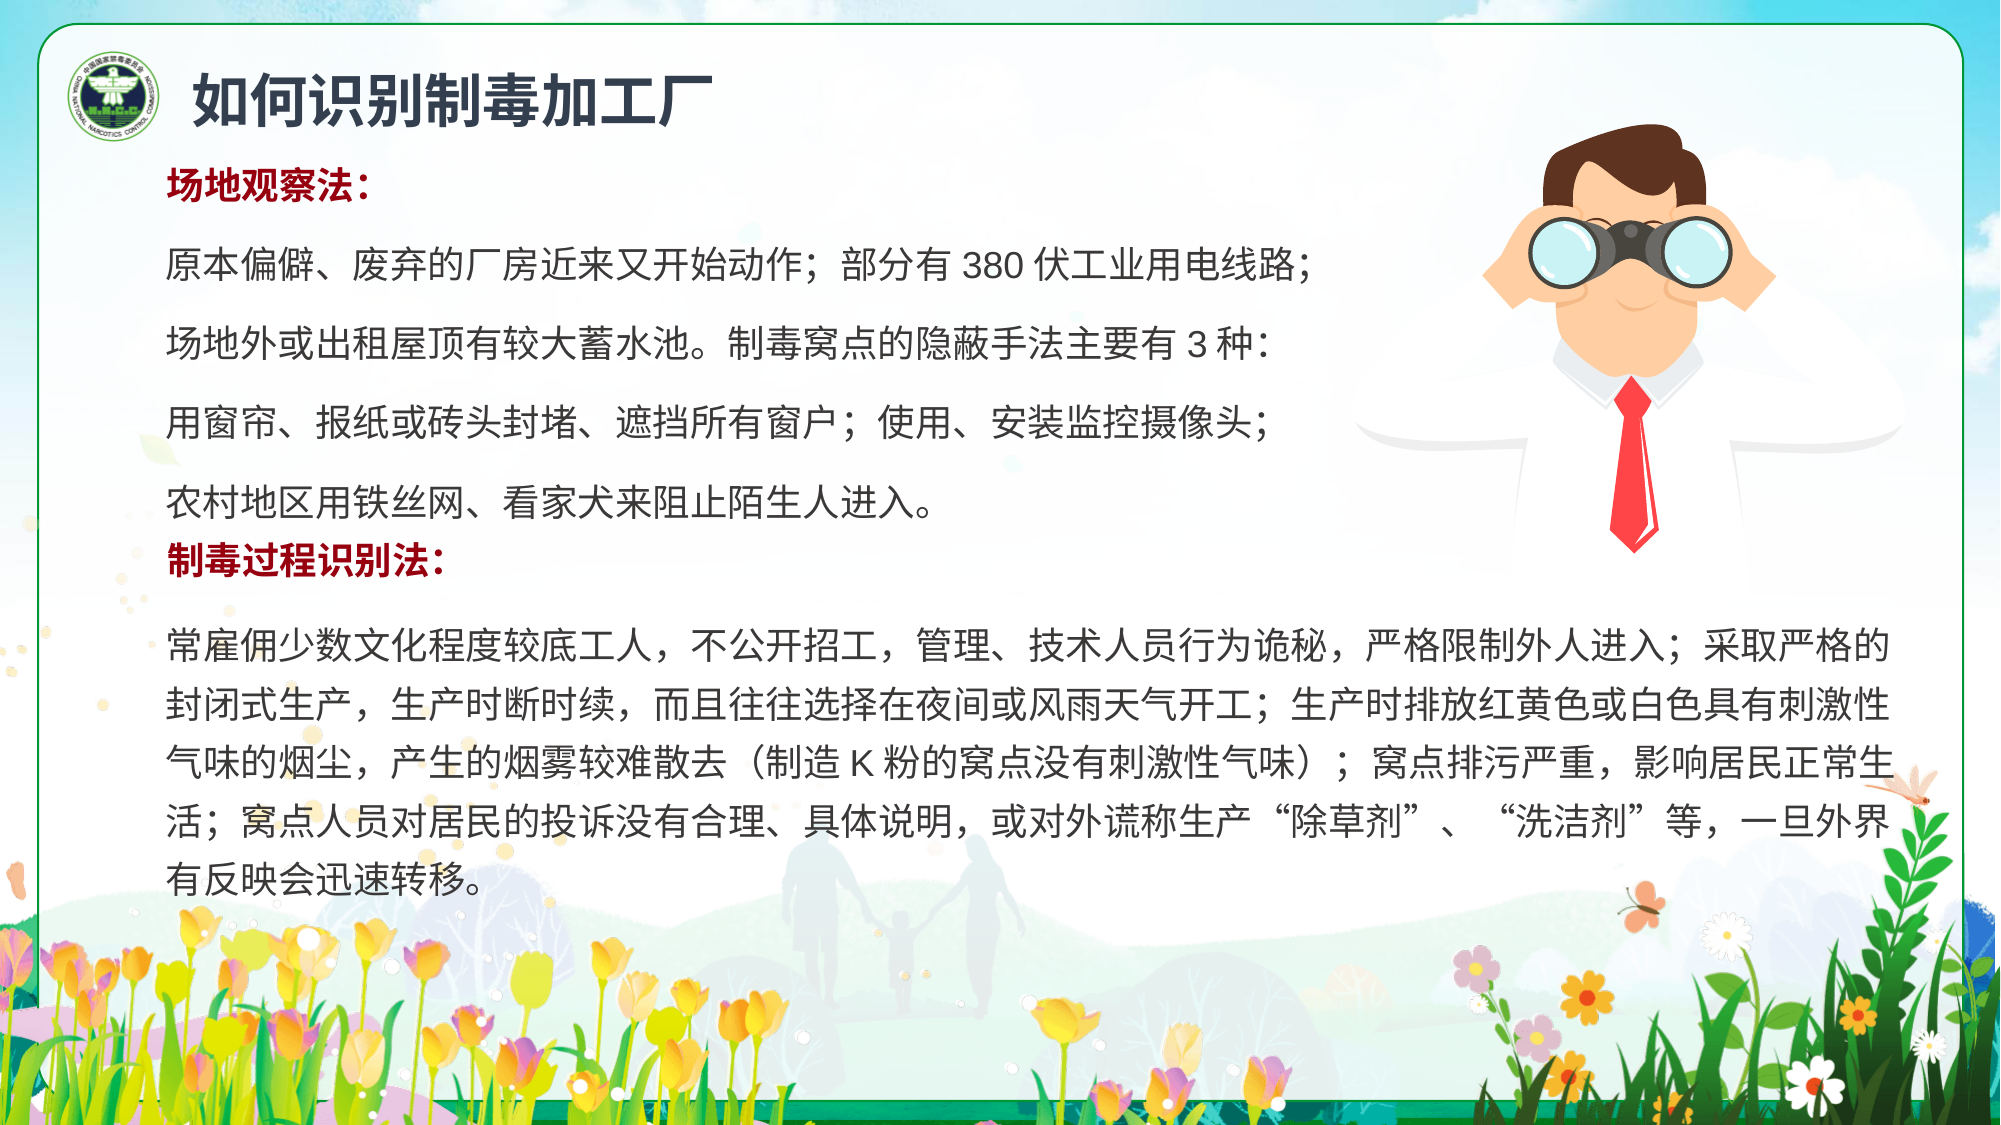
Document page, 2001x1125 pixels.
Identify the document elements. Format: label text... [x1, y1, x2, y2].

picture [0, 0, 2001, 1125]
text_box 常雇佣少数文化程度较底工人，不公开招工，管理、技术人员行为诡秘，严格限制外人进入；采取严格的封闭式生产，生产时断时续，而且往往选择在夜间或风雨天气开工；生产时排放红黄色或白色具有刺激性气味的烟尘，产生的烟雾较难散去（制造K粉的窝点没有刺激性气味）；窝点排污严重，影响居民正常生活；窝点人员对居民的投诉没有合理、具体说明，或对外谎称生产“除草剂”、“洗洁剂”等，一旦外界有反映会迅速转移。 [150, 601, 1918, 779]
text_box 如何识别制毒加工厂 [176, 56, 1109, 143]
text_box 制毒过程识别法： [152, 529, 483, 590]
text_box 场地观察法： [152, 154, 407, 215]
text_box 原本偏僻、废弃的厂房近来又开始动作；部分有380伏工业用电线路； 场地外或出租屋顶有较大蓄水池。制毒窝点的隐蔽手法主要有3种： 用窗帘、报纸或砖头封堵、遮挡所有窗户；使用、安装监控摄像头； 农村地区用铁丝网、看家犬来阻止陌生人进入。 [150, 219, 1352, 402]
